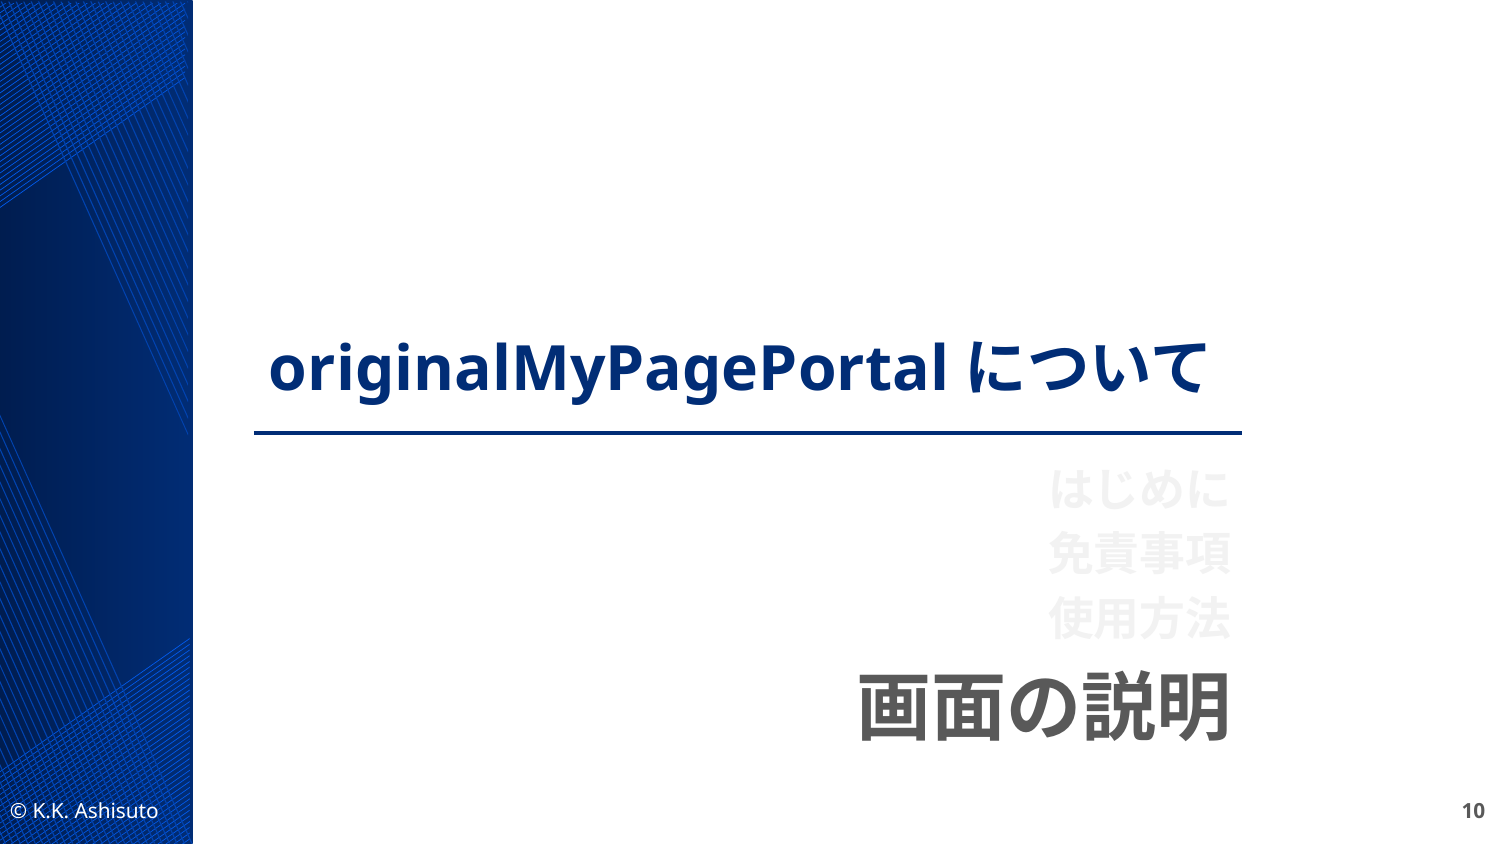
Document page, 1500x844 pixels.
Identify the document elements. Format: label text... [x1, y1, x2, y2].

title originalMyPagePortalについて [253, 300, 1478, 430]
slide_number 10 [1409, 790, 1500, 836]
list はじめに 免責事項 使用方法 画面の説明 [253, 433, 1247, 777]
footer © K.K. Ashisuto [0, 790, 182, 836]
